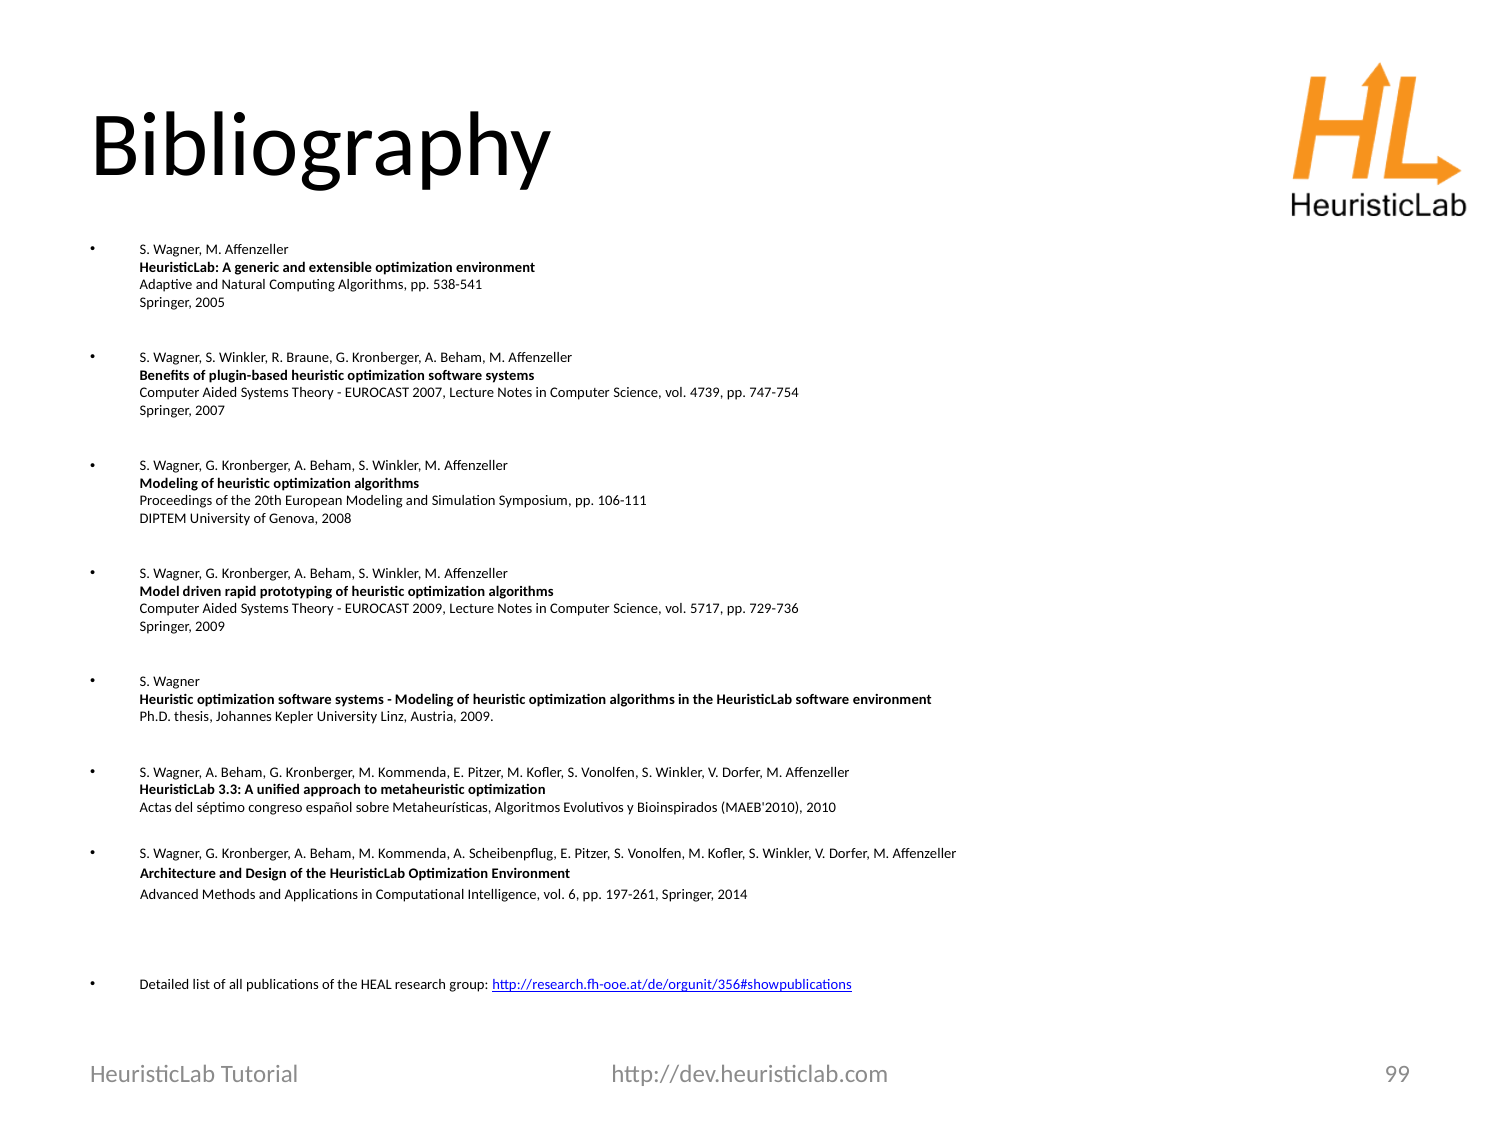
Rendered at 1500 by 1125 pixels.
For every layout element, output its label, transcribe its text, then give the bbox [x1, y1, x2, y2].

slide_number HeuristicLab Tutorial [75, 1042, 425, 1103]
title Bibliography [75, 45, 1282, 232]
list S. Wagner, M. Affenzeller HeuristicLab: A generic and extensible optimization environment Adaptive and Natural Computing Algorithms, pp. 538-541 Springer, 2005 S. Wagner, S. Winkler, R. Braune, G. Kronberger, A. Beham, M. Affenzeller Benefits of plugin-based heuristic optimization software systems Computer Aided Systems Theory - EUROCAST 2007, Lecture Notes in Computer Science, vol. 4739, pp. 747-754 Springer, 2007 S. Wagner, G. Kronberger, A. Beham, S. Winkler, M. Affenzeller Modeling of heuristic optimization algorithms Proceedings of the 20th European Modeling and Simulation Symposium, pp. 106-111 DIPTEM University of Genova, 2008 S. Wagner, G. Kronberger, A. Beham, S. Winkler, M. Affenzeller Model driven rapid prototyping of heuristic optimization algorithms Computer Aided Systems Theory - EUROCAST 2009, Lecture Notes in Computer Science, vol. 5717, pp. 729-736 Springer, 2009 S. Wagner Heuristic optimization software systems - Modeling of heuristic optimization algorithms in the HeuristicLab software environment Ph.D. thesis, Johannes Kepler University Linz, Austria, 2009. S. Wagner, A. Beham, G. Kronberger, M. Kommenda, E. Pitzer, M. Kofler, S. Vonolfen, S. Winkler, V. Dorfer, M. Affenzeller HeuristicLab 3.3: A unified approach to metaheuristic optimization Actas del séptimo congreso español sobre Metaheurísticas, Algoritmos Evolutivos y Bioinspirados (MAEB'2010), 2010 S. Wagner, G. Kronberger, A. Beham, M. Kommenda, A. Scheibenpflug, E. Pitzer, S. Vonolfen, M. Kofler, S. Winkler, V. Dorfer, M. Affenzeller Architecture and Design of the HeuristicLab Optimization Environment Advanced Methods and Applications in Computational Intelligence, vol. 6, pp. 197-261, Springer, 2014 Detailed list of all publications of the HEAL research group: http://research.fh-ooe.at/de/orgunit/356#showpublications [75, 232, 1425, 1005]
slide_number 99 [1074, 1042, 1425, 1103]
picture [1281, 27, 1474, 244]
footer http://dev.heuristiclab.com [512, 1042, 988, 1103]
